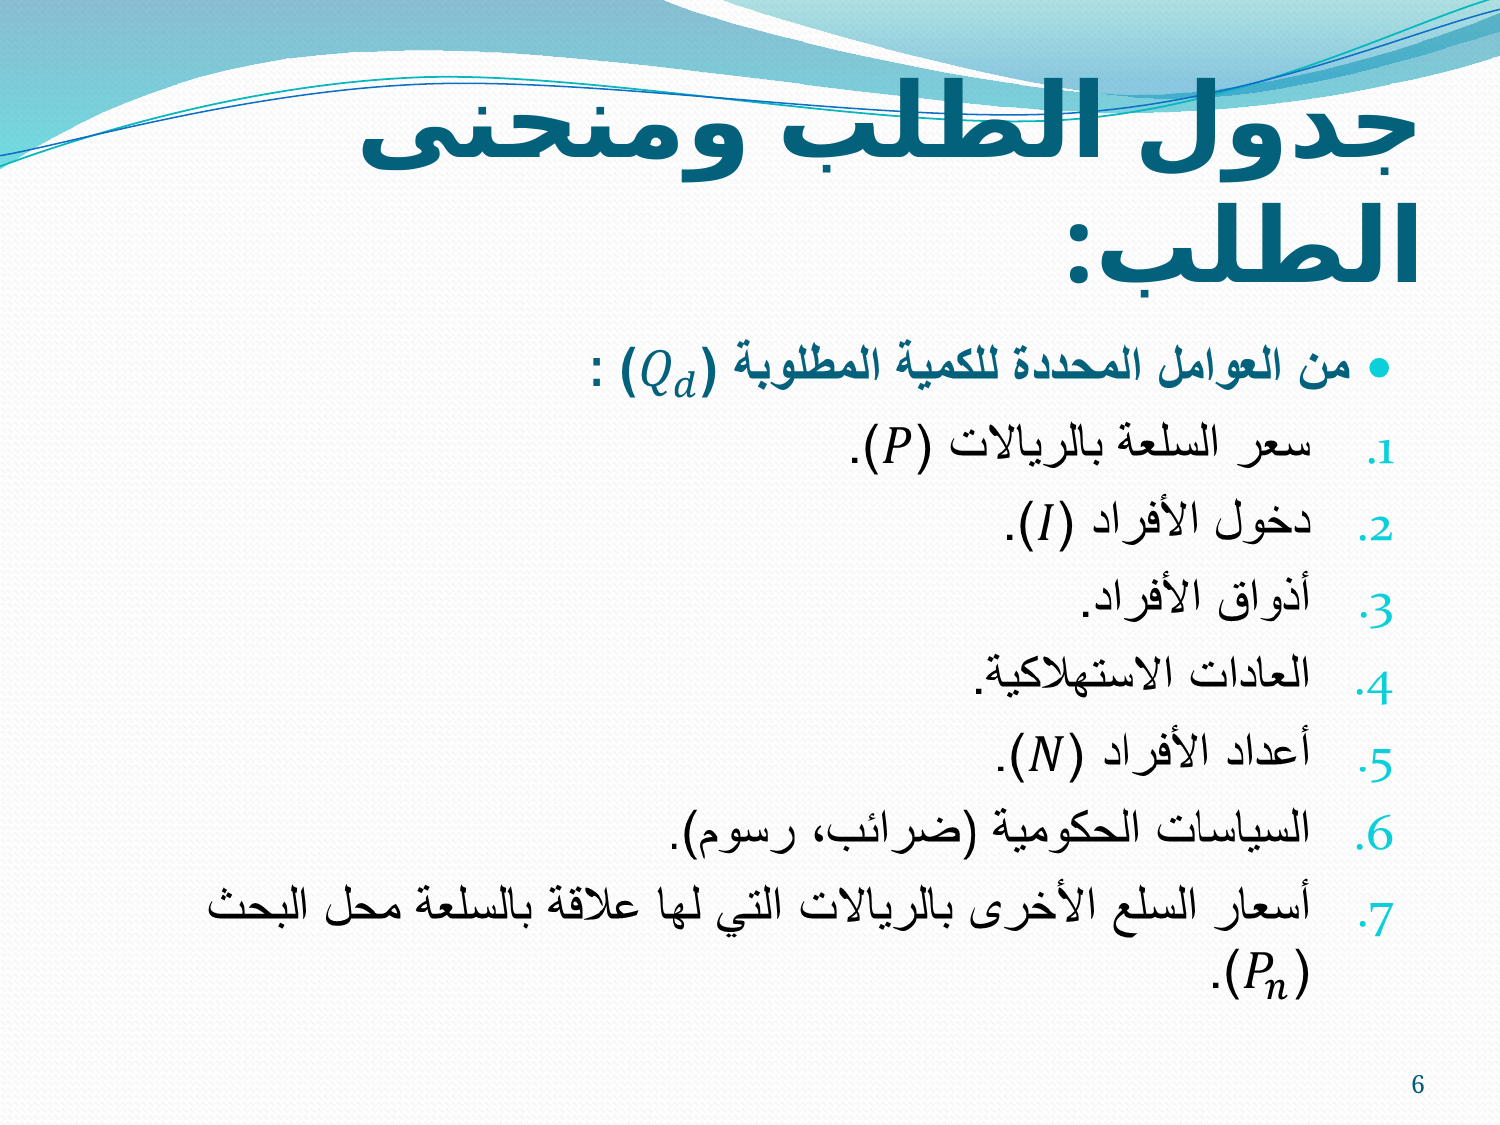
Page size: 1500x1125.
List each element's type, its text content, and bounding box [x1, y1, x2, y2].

slide_number 6 [1299, 1042, 1425, 1103]
list [75, 317, 1425, 1038]
title جدول الطلب ومنحنى الطلب: [75, 115, 1425, 303]
